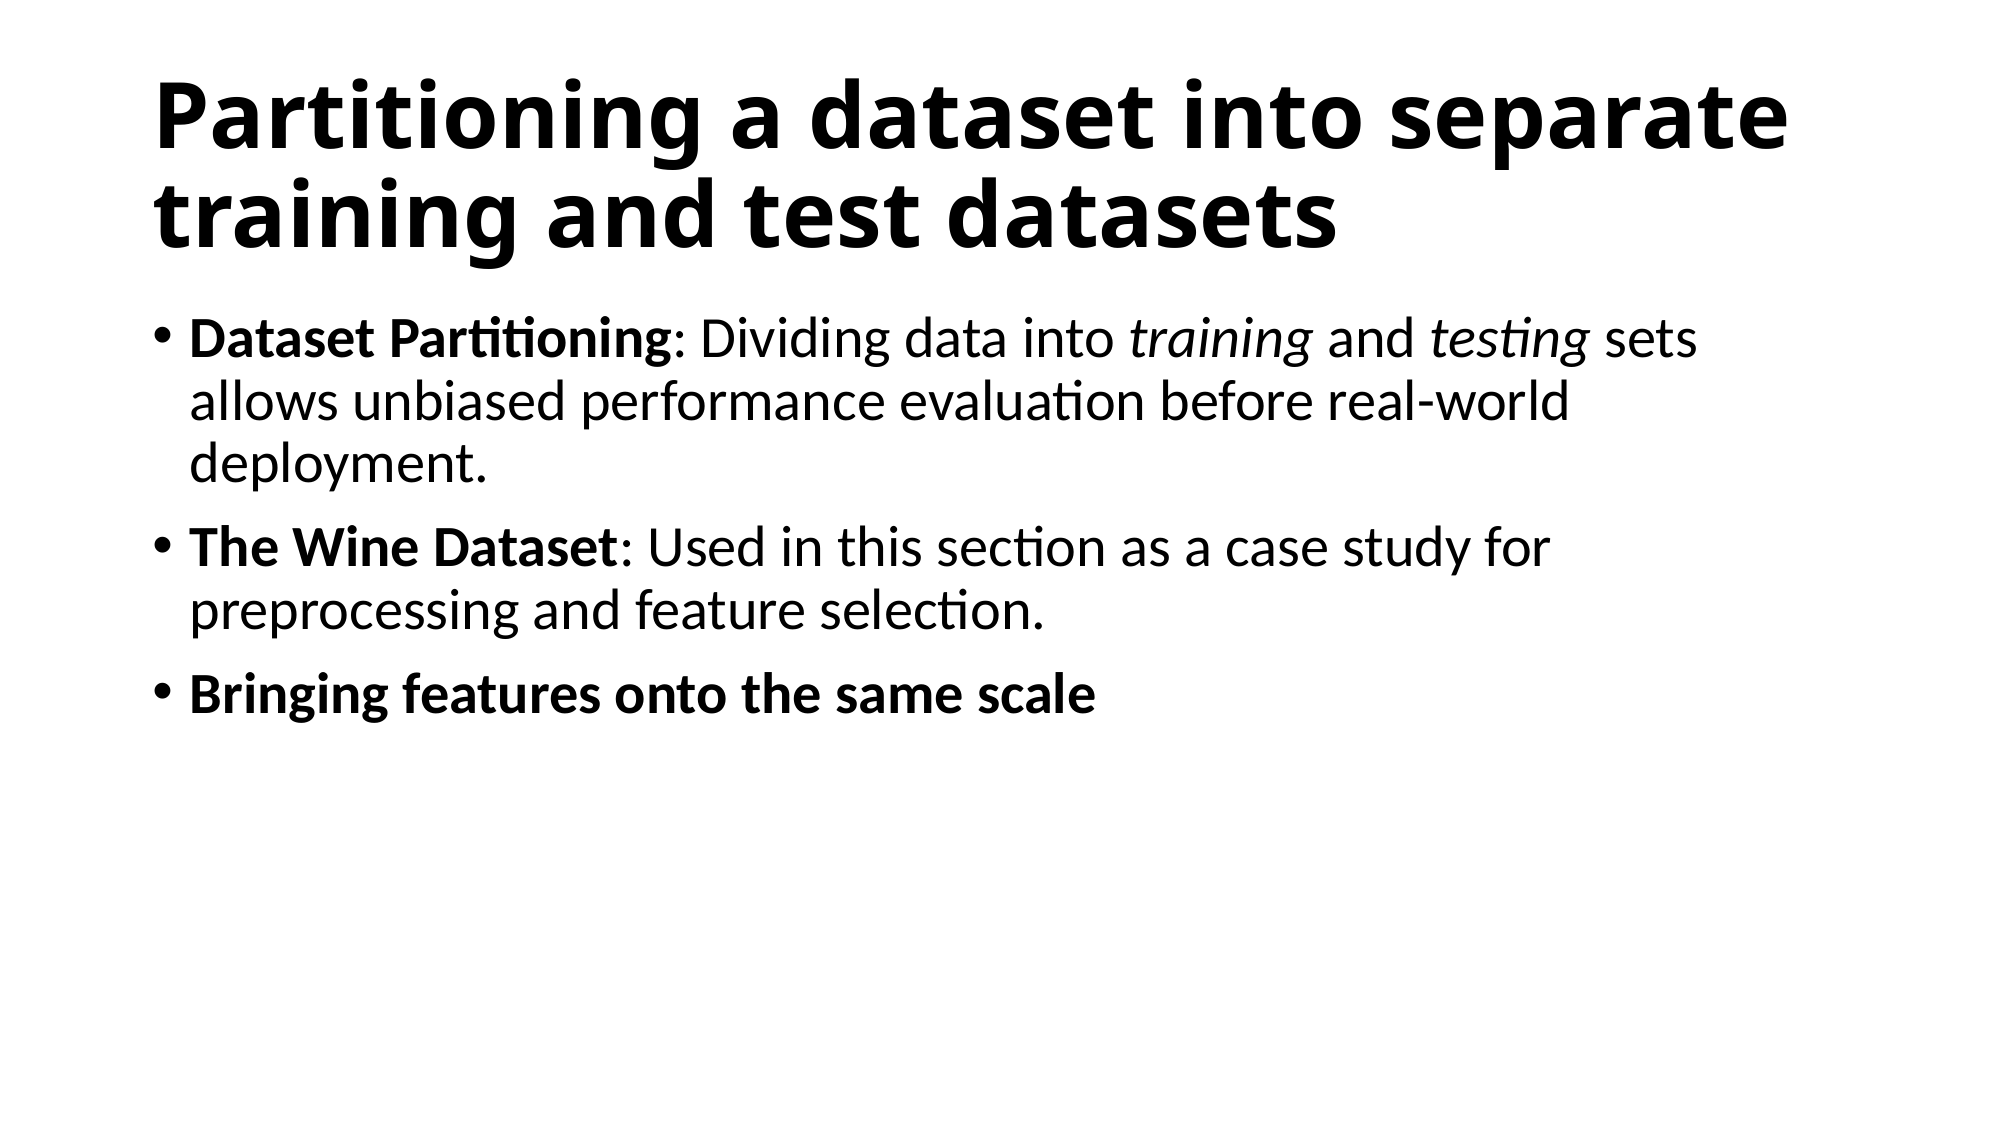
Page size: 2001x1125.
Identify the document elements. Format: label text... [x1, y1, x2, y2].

title Partitioning a dataset into separate training and test datasets [137, 59, 1863, 278]
list Dataset Partitioning: Dividing data into training and testing sets allows unbiased performance evaluation before real-world deployment. The Wine Dataset: Used in this section as a case study for preprocessing and feature selection. Bringing features onto the same scale [137, 299, 1863, 1014]
